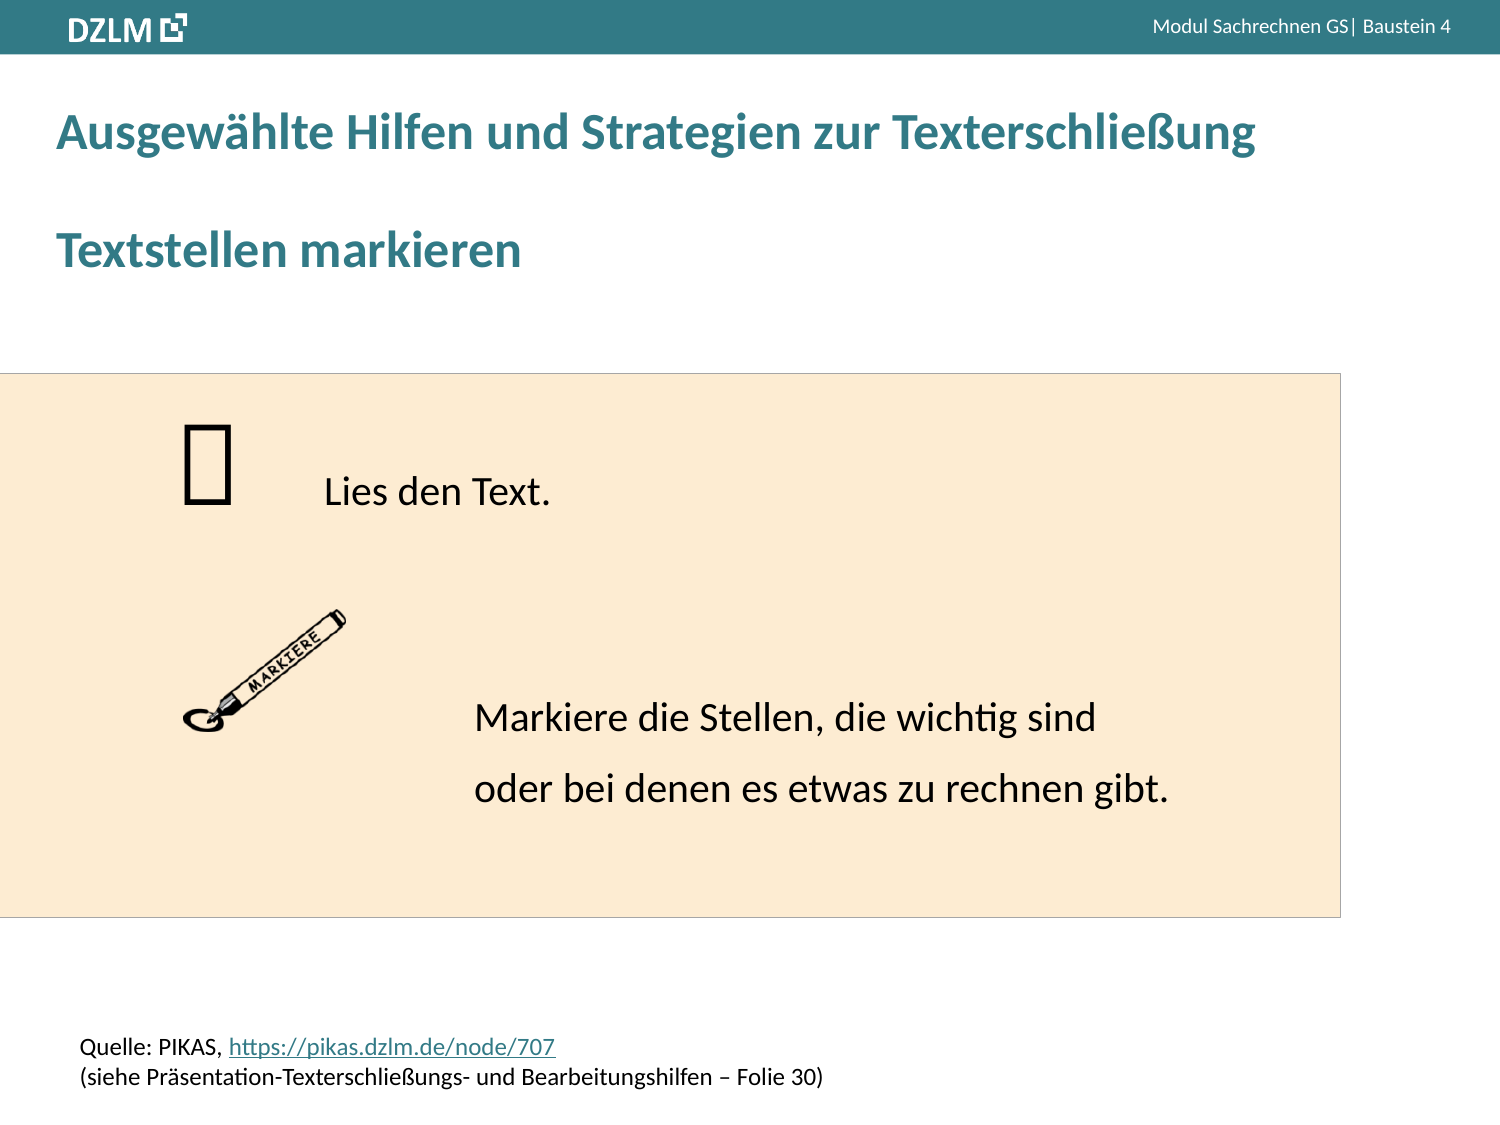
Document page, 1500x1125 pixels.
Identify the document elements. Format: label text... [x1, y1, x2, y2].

picture [182, 609, 346, 732]
text_box  Lies den Text. Markiere die Stellen, die wichtig sind oder bei denen es etwas zu rechnen gibt. [159, 385, 1322, 890]
text_box Quelle: PIKAS, https://pikas.dzlm.de/node/707 (siehe Präsentation-Texterschließungs- und Bearbeitungshilfen – Folie 30) [64, 1022, 1436, 1125]
text_box Textstellen markieren [41, 208, 1191, 286]
text_box Ausgewählte Hilfen und Strategien zur Texterschließung [41, 89, 1500, 171]
text_box [0, 371, 1343, 919]
